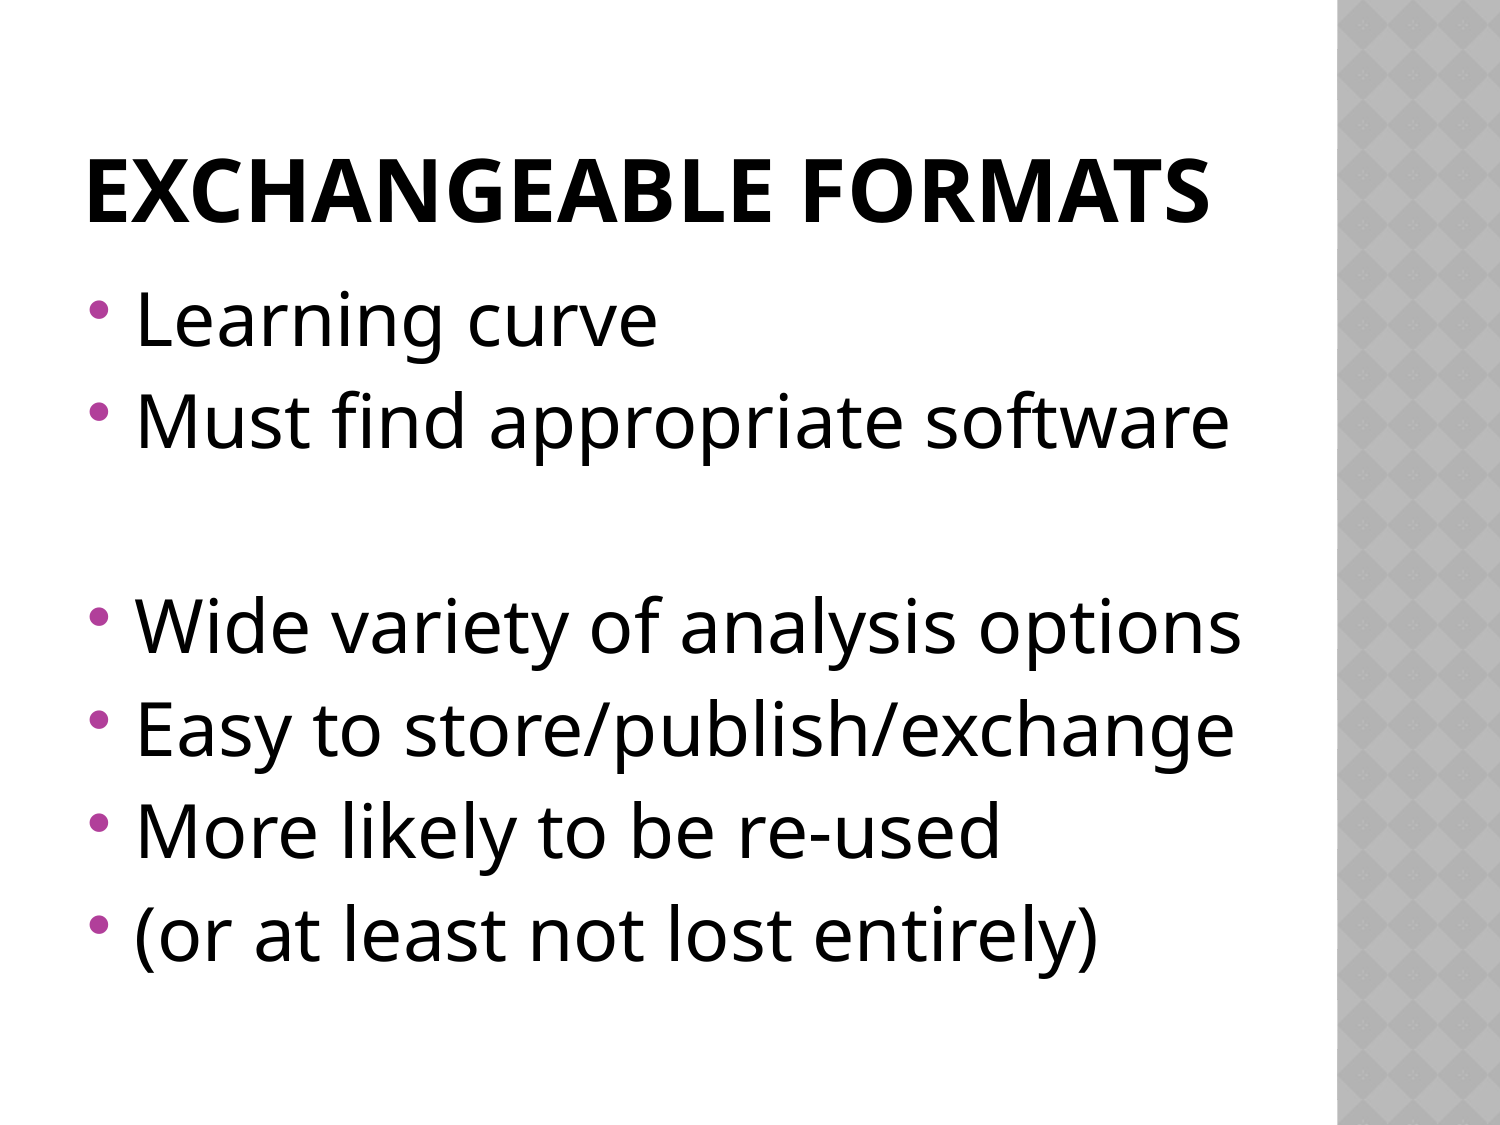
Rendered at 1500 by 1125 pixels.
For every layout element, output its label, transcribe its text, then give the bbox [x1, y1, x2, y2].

title Exchangeable formats [75, 52, 1263, 240]
list Learning curve Must find appropriate software Wide variety of analysis options Easy to store/publish/exchange More likely to be re-used (or at least not lost entirely) [75, 264, 1263, 1059]
